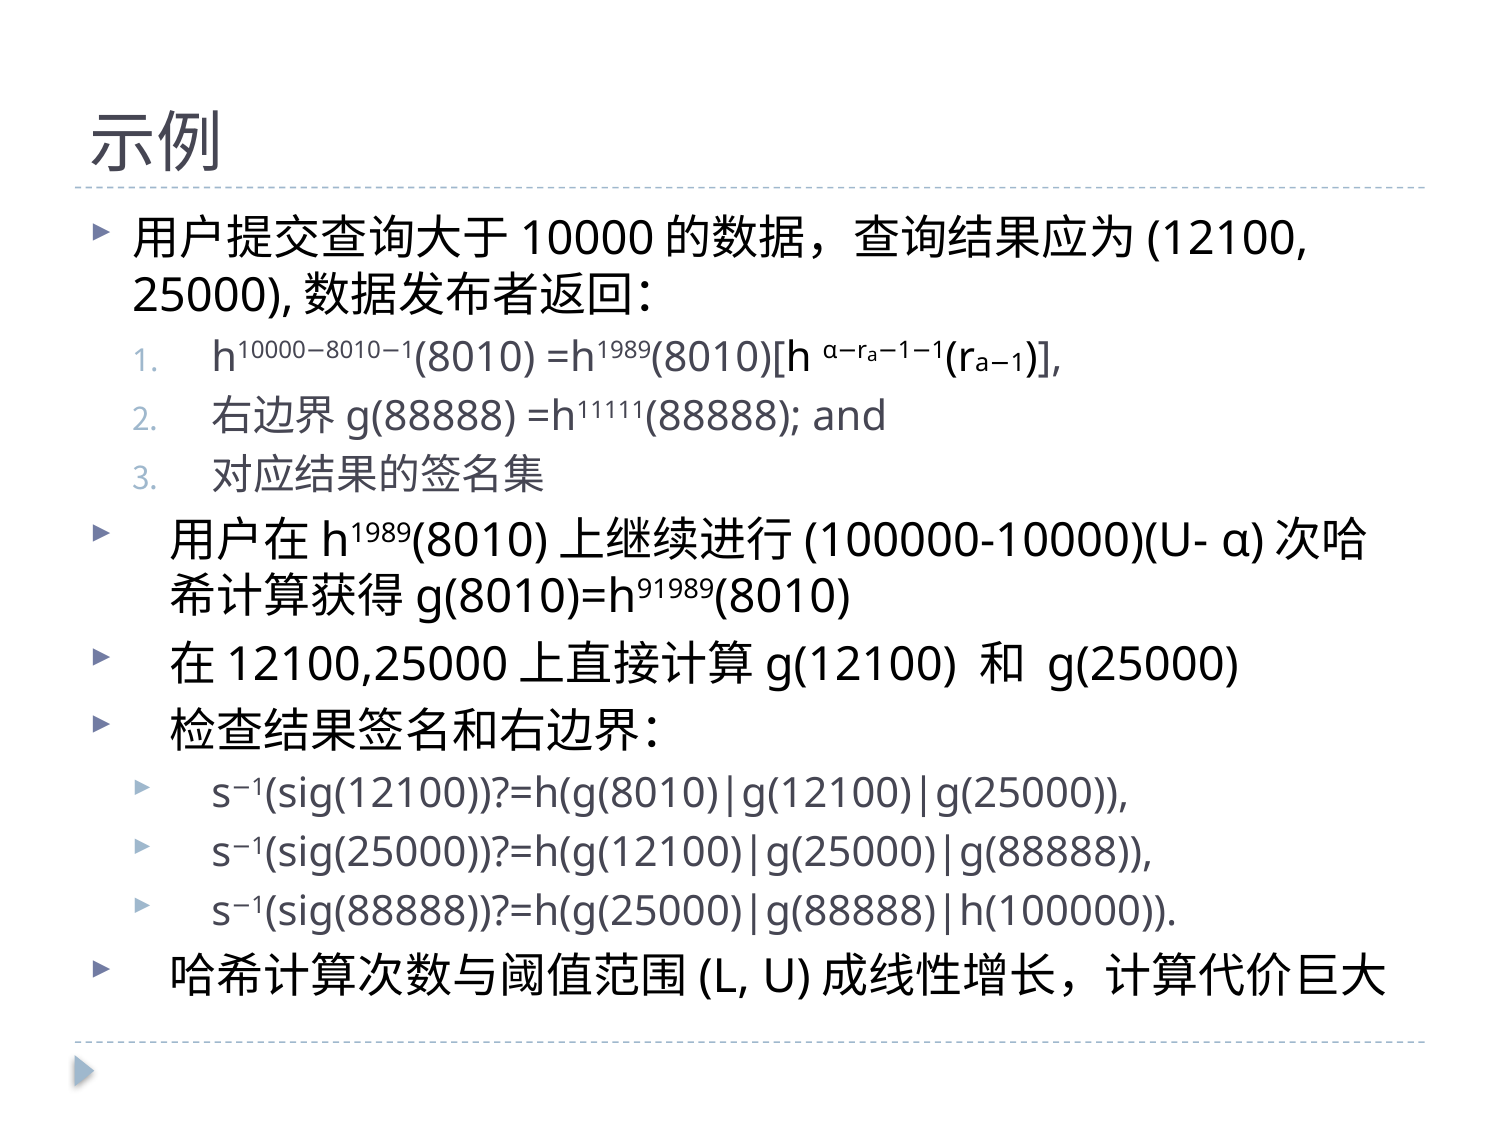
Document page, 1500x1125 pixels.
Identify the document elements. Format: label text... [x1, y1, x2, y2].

title 示例 [75, 24, 1425, 188]
list 用户提交查询大于10000的数据，查询结果应为(12100, 25000),数据发布者返回： h10000−8010−1(8010) =h1989(8010)[h α−ra−1−1(ra−1)], 右边界g(88888) =h11111(88888); and 对应结果的签名集 用户在h1989(8010)上继续进行(100000-10000)(U- α)次哈希计算获得g(8010)=h91989(8010) 在12100,25000上直接计算g(12100) 和 g(25000) 检查结果签名和右边界： s−1(sig(12100))?=h(g(8010)|g(12100)|g(25000)), s−1(sig(25000))?=h(g(12100)|g(25000)|g(88888)), s−1(sig(88888))?=h(g(25000)|g(88888)|h(100000)). 哈希计算次数与阈值范围(L, U)成线性增长，计算代价巨大 [75, 200, 1425, 1010]
